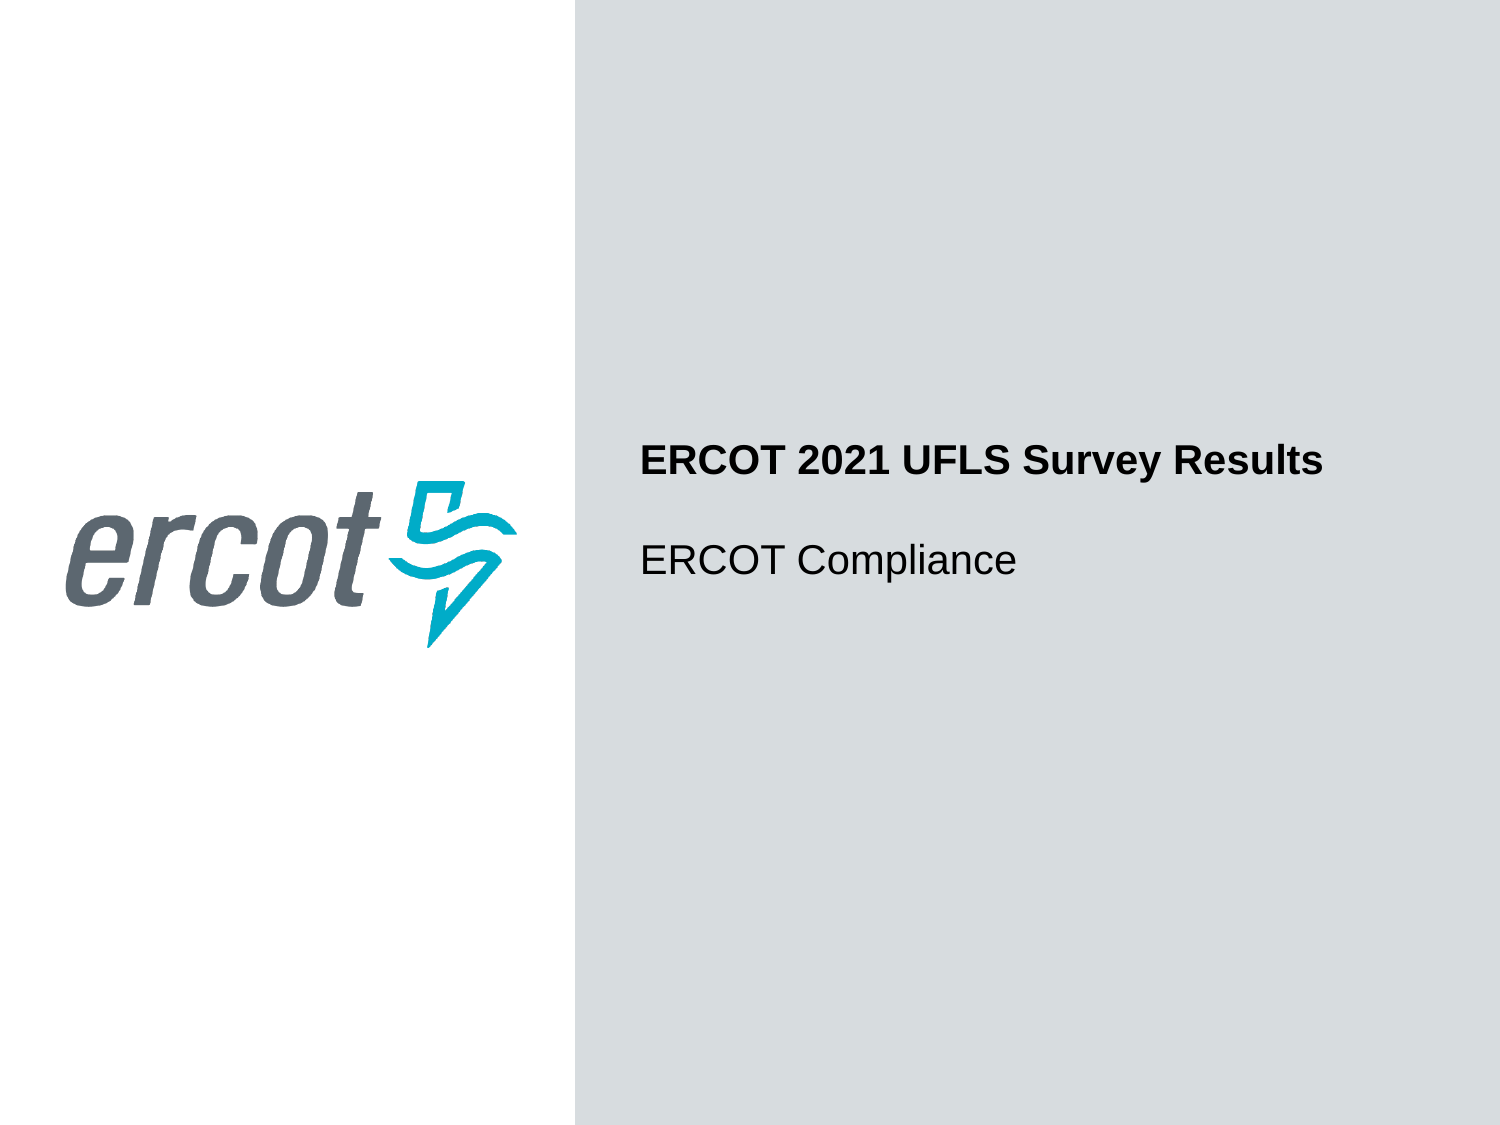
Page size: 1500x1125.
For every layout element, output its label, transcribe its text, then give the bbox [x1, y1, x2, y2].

text_box ERCOT 2021 UFLS Survey Results ERCOT Compliance [624, 425, 1500, 590]
picture [56, 471, 525, 654]
